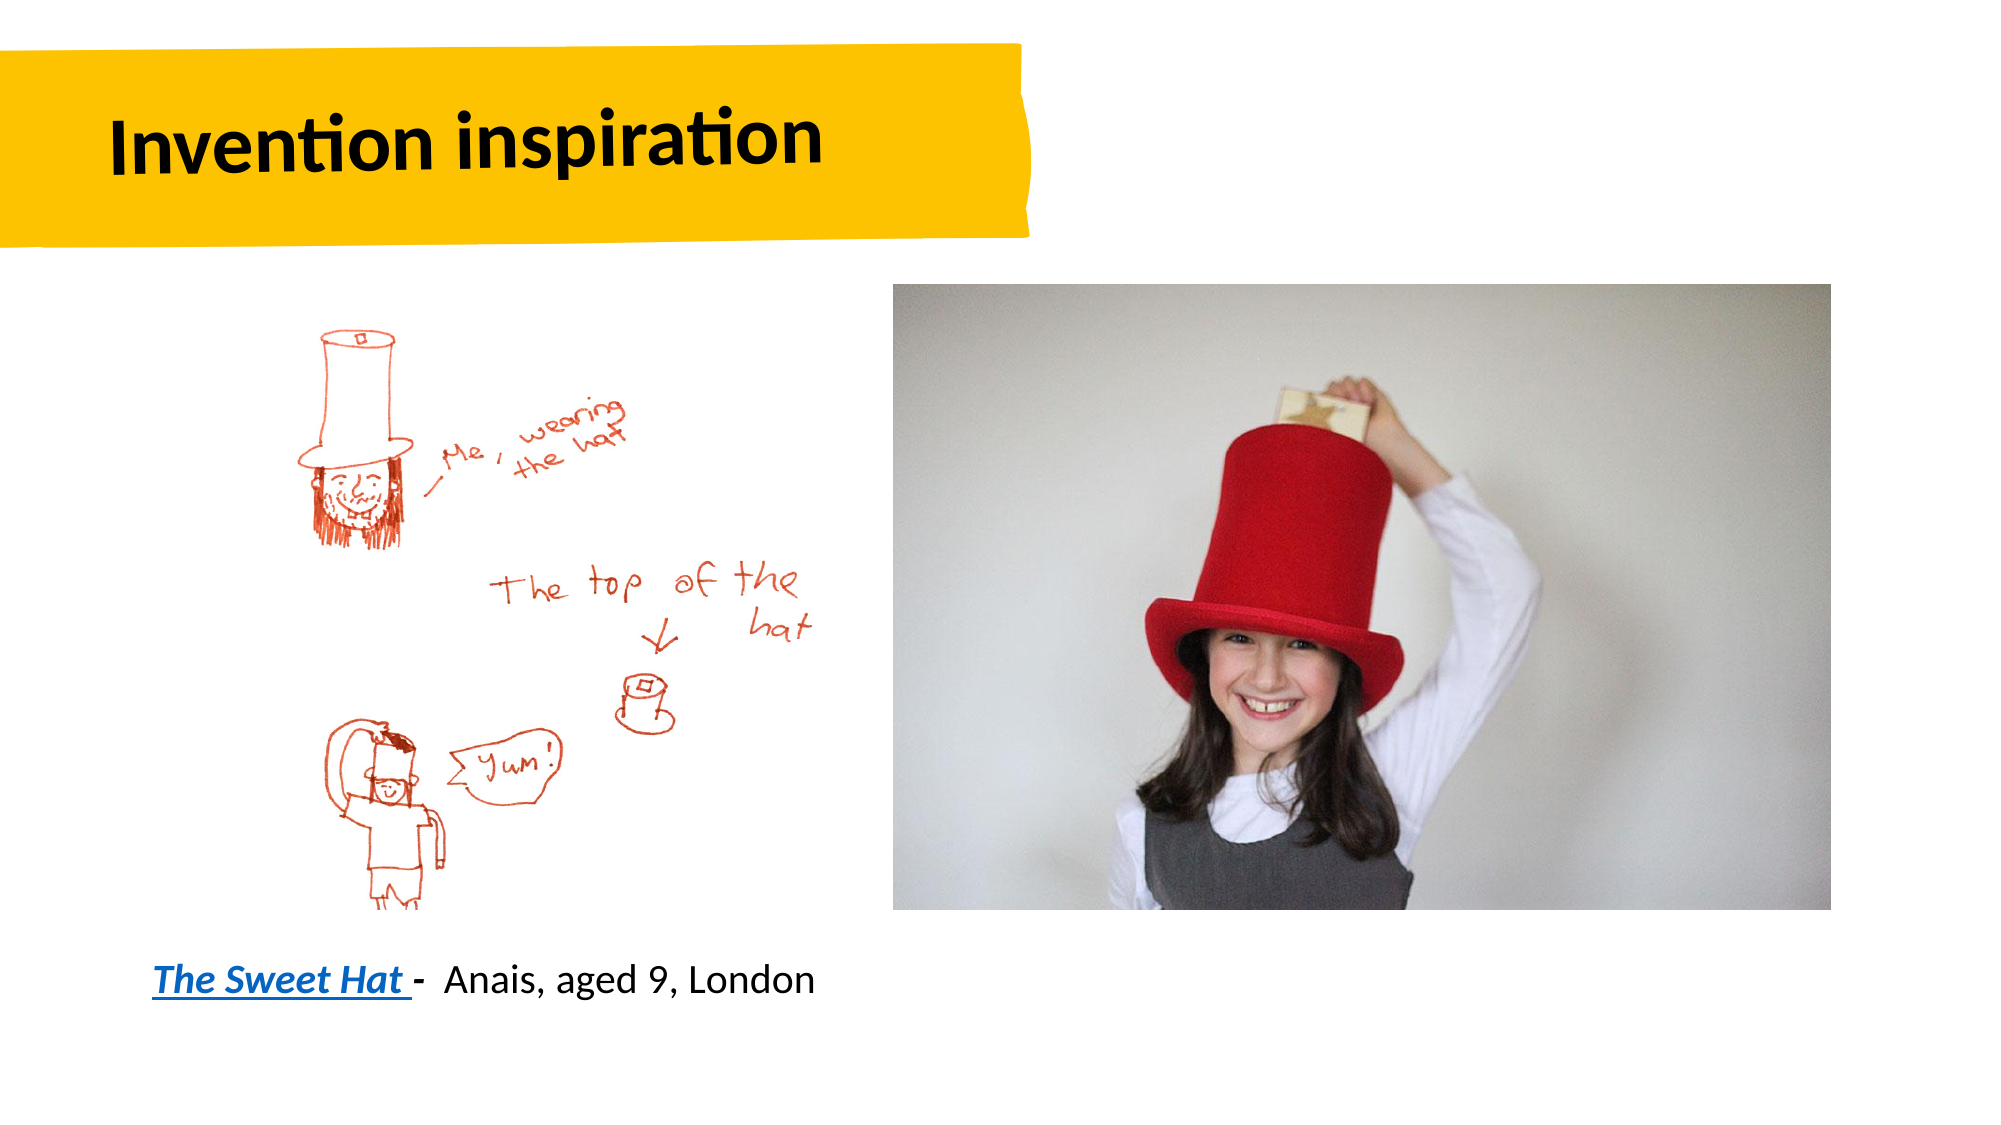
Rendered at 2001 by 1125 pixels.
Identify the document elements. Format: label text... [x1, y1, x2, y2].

picture [256, 284, 860, 910]
text_box The Sweet Hat - Anais, aged 9, London [137, 942, 1449, 1016]
picture [0, 35, 1039, 252]
picture [892, 284, 1831, 910]
